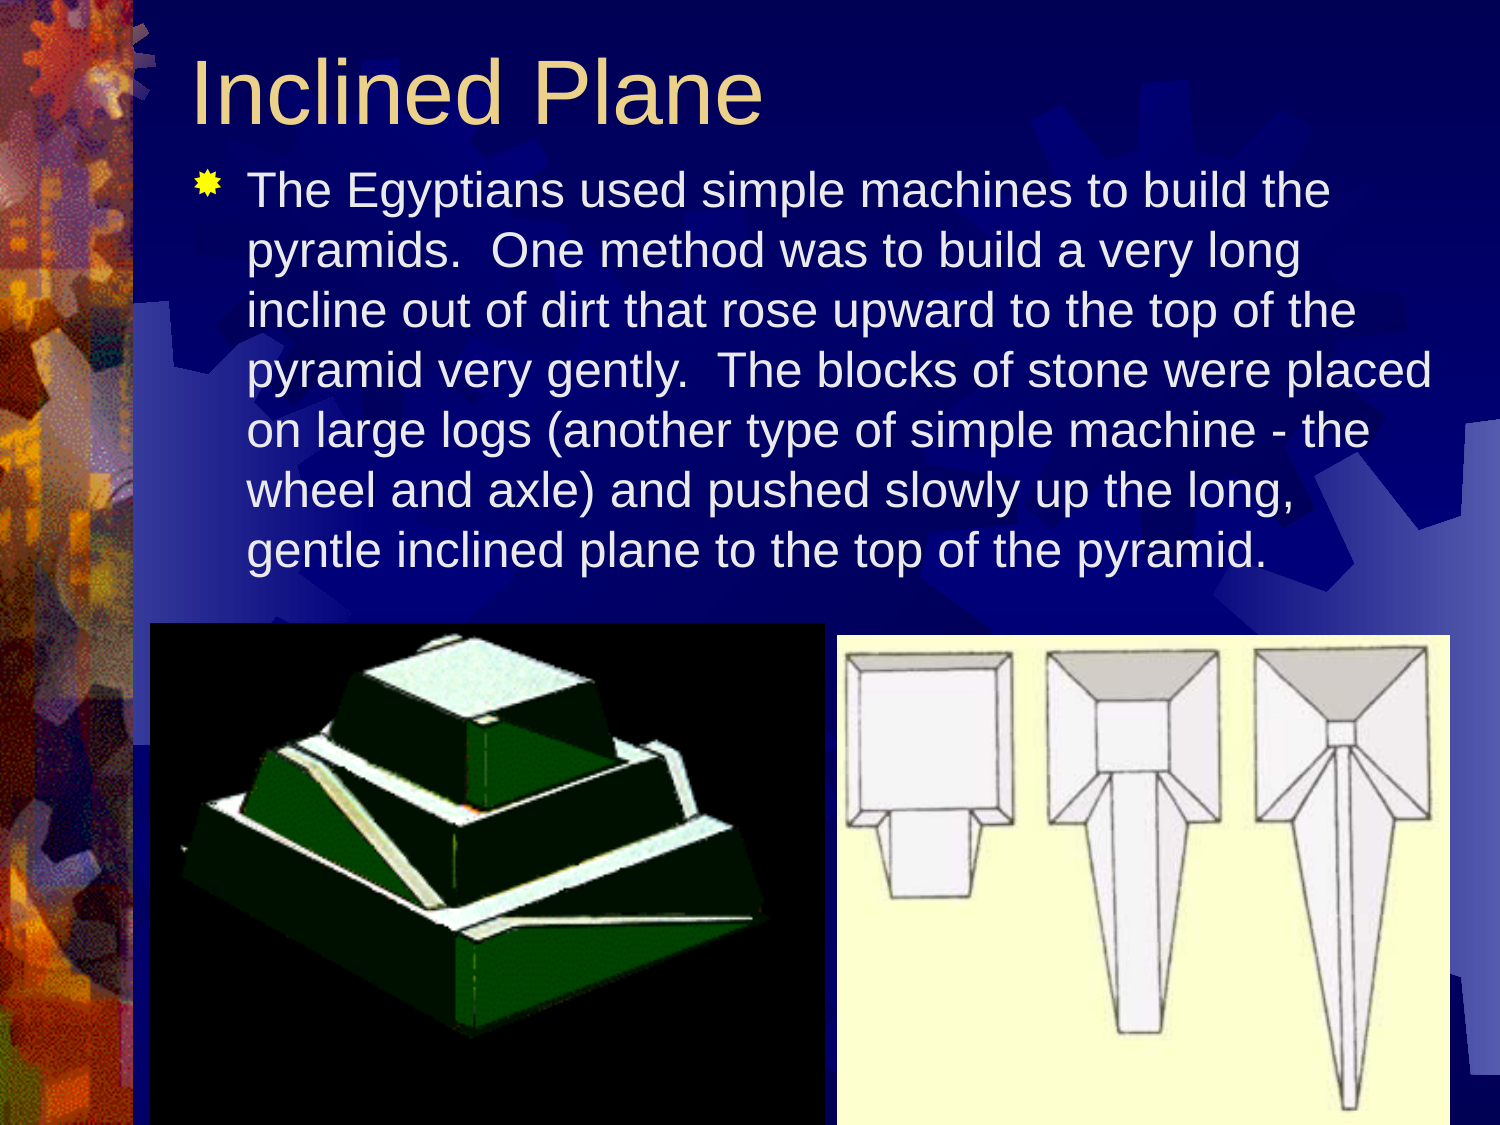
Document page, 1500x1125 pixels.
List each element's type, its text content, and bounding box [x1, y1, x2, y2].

picture [149, 622, 826, 1125]
picture [0, 0, 133, 1125]
title Inclined Plane [174, 0, 1451, 149]
list The Egyptians used simple machines to build the pyramids. One method was to build a very long incline out of dirt that rose upward to the top of the pyramid very gently. The blocks of stone were placed on large logs (another type of simple machine - the wheel and axle) and pushed slowly up the long, gentle inclined plane to the top of the pyramid. [174, 149, 1451, 826]
picture [837, 634, 1451, 1125]
